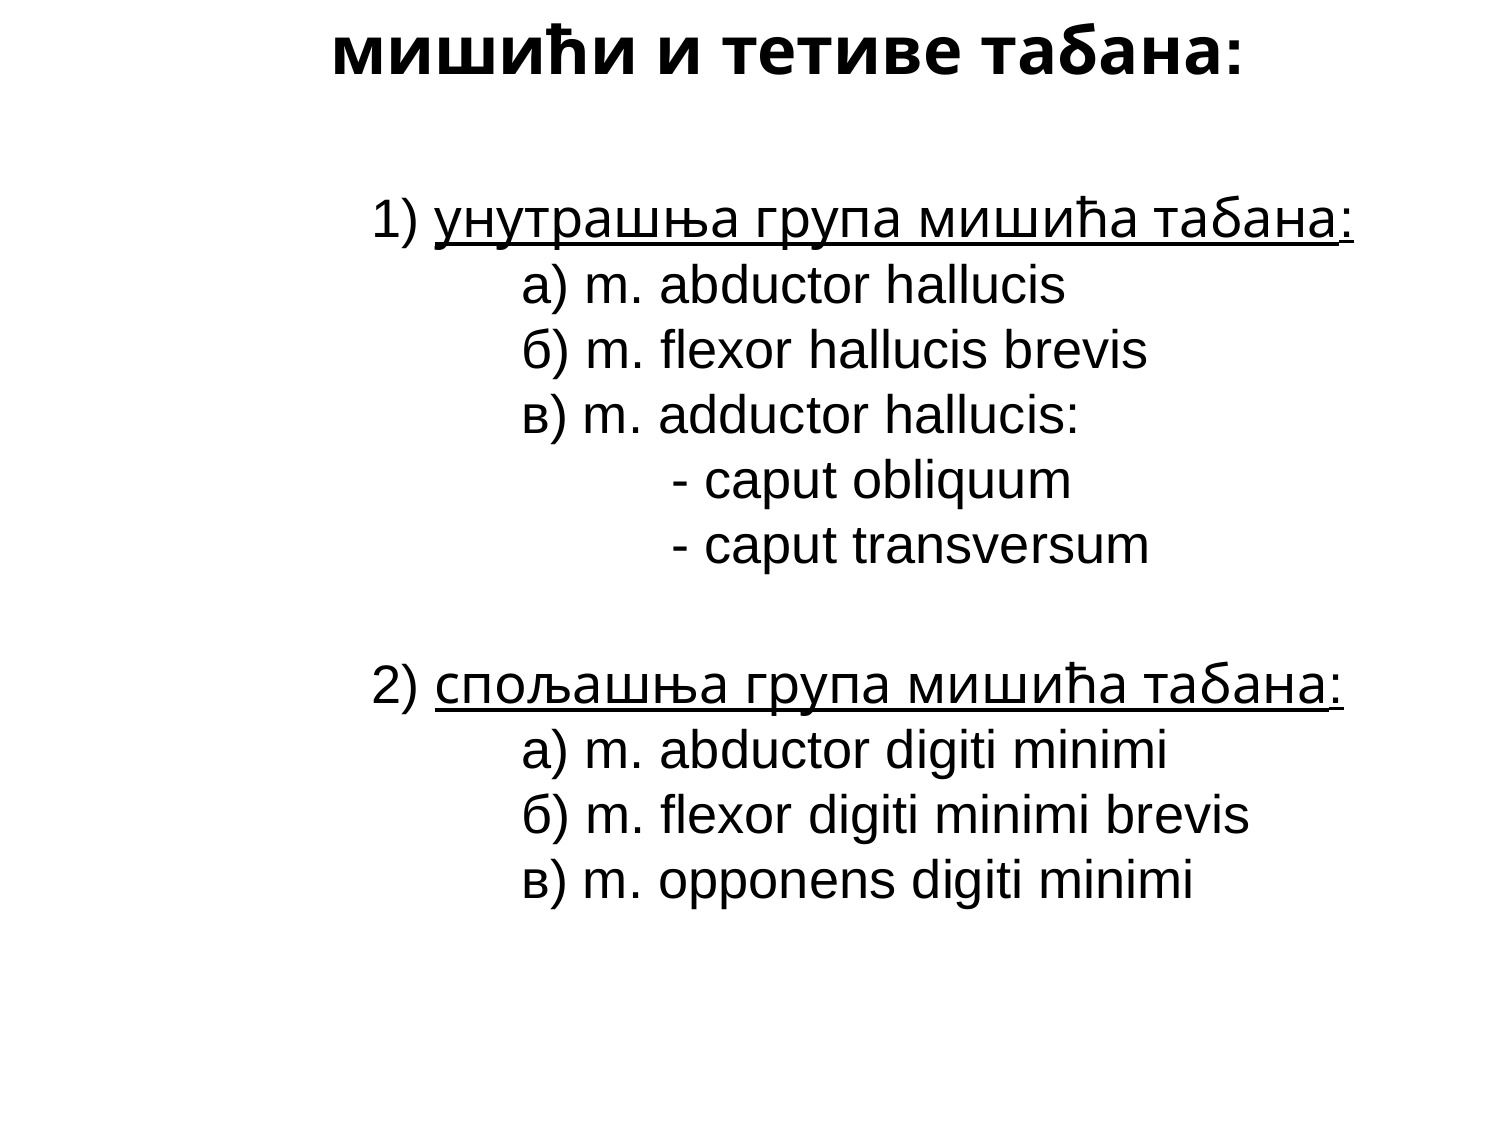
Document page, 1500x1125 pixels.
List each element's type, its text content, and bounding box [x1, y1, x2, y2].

list мишићи и тетиве табана: 1) унутрашња група мишића тaбaнa: a) m. abductor hallucis б) m. flexor hallucis brevis в) m. adductor hallucis: - caput obliquum - caput transversum 2) спољашња група мишића табaнa: a) m. abductor digiti minimi б) m. flexor digiti minimi brevis в) m. opponens digiti minimi [0, 0, 1500, 1125]
